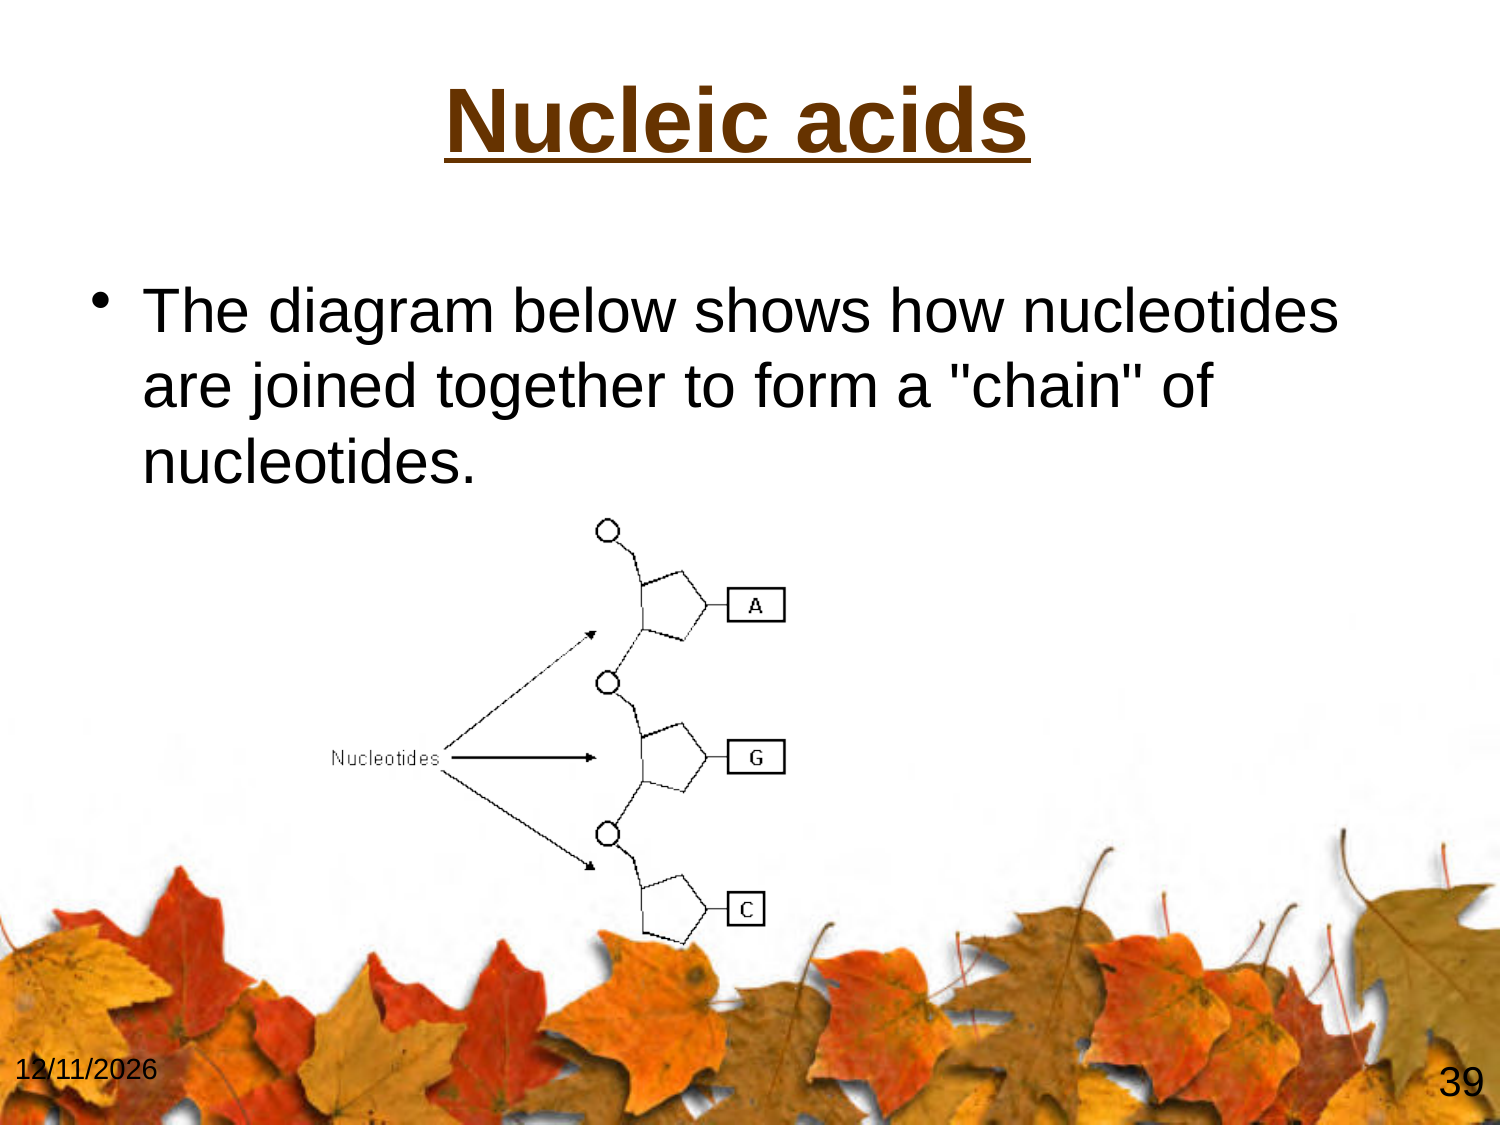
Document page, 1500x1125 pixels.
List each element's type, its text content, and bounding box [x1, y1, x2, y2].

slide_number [0, 1042, 350, 1103]
title Nucleic acids [49, 44, 1426, 188]
list The diagram below shows how nucleotides are joined together to form a "chain" of nucleotides. [74, 262, 1426, 505]
slide_number 39 [1149, 1046, 1500, 1125]
picture [0, 0, 1500, 1125]
